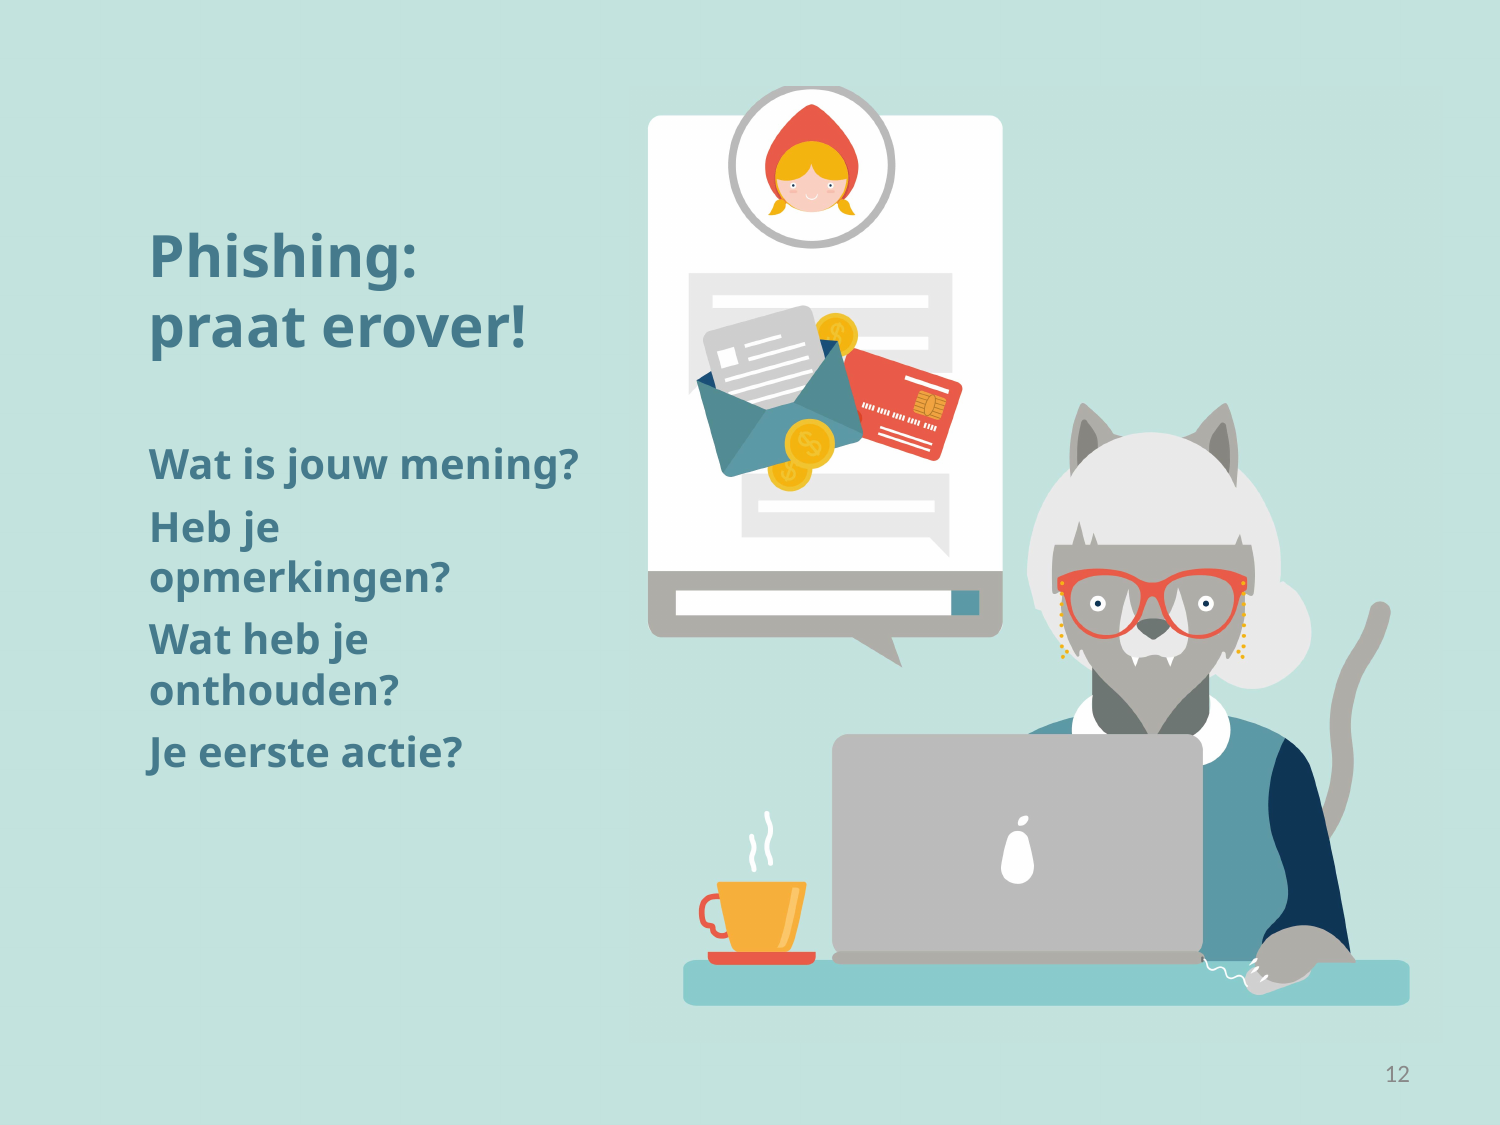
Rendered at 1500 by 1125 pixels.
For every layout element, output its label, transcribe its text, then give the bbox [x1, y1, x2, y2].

slide_number 12 [1074, 1052, 1425, 1103]
text_box Phishing: praat erover! [134, 211, 575, 367]
text_box Wat is jouw mening? Heb je opmerkingen? Wat heb je onthouden? Je eerste actie? [134, 430, 598, 784]
picture [0, 0, 1500, 1125]
